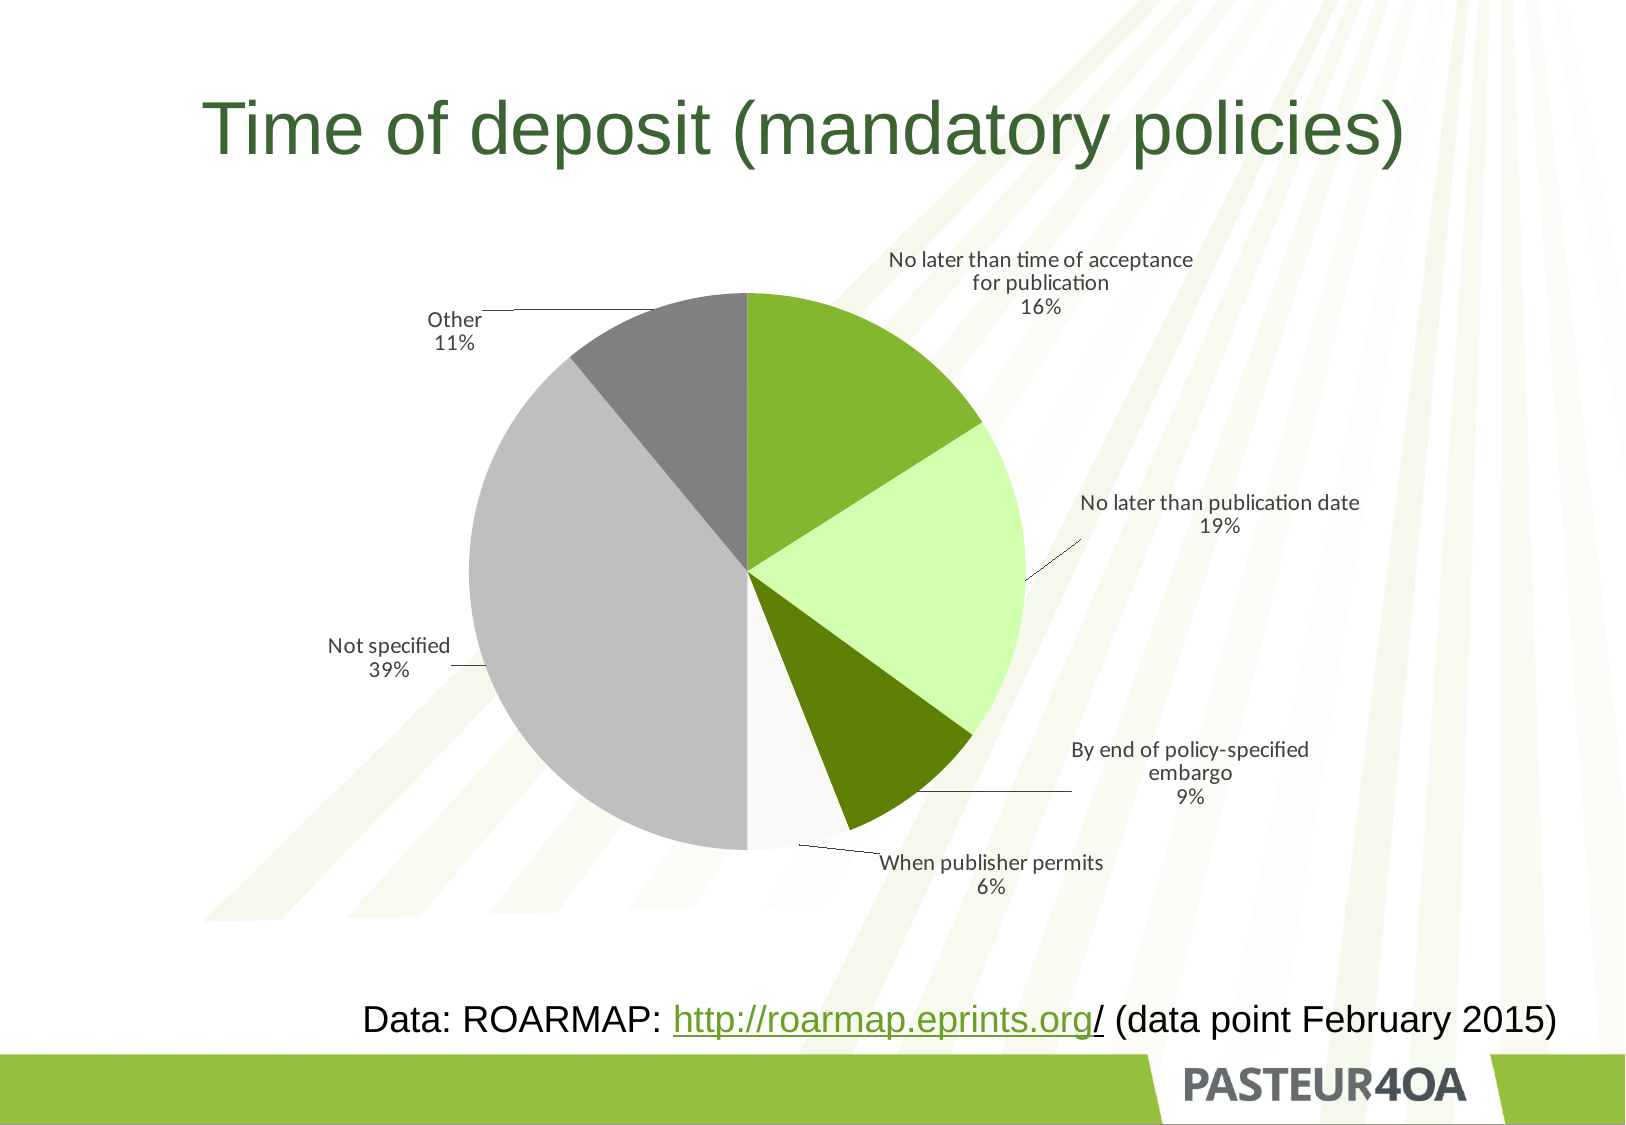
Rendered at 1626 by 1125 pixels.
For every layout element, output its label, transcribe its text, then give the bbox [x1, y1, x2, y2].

chart [162, 219, 1498, 918]
picture [0, 0, 1625, 1124]
title Time of deposit (mandatory policies) [186, 42, 1436, 178]
text_box Data: ROARMAP: http://roarmap.eprints.org/ (data point February 2015) [339, 987, 1604, 1048]
